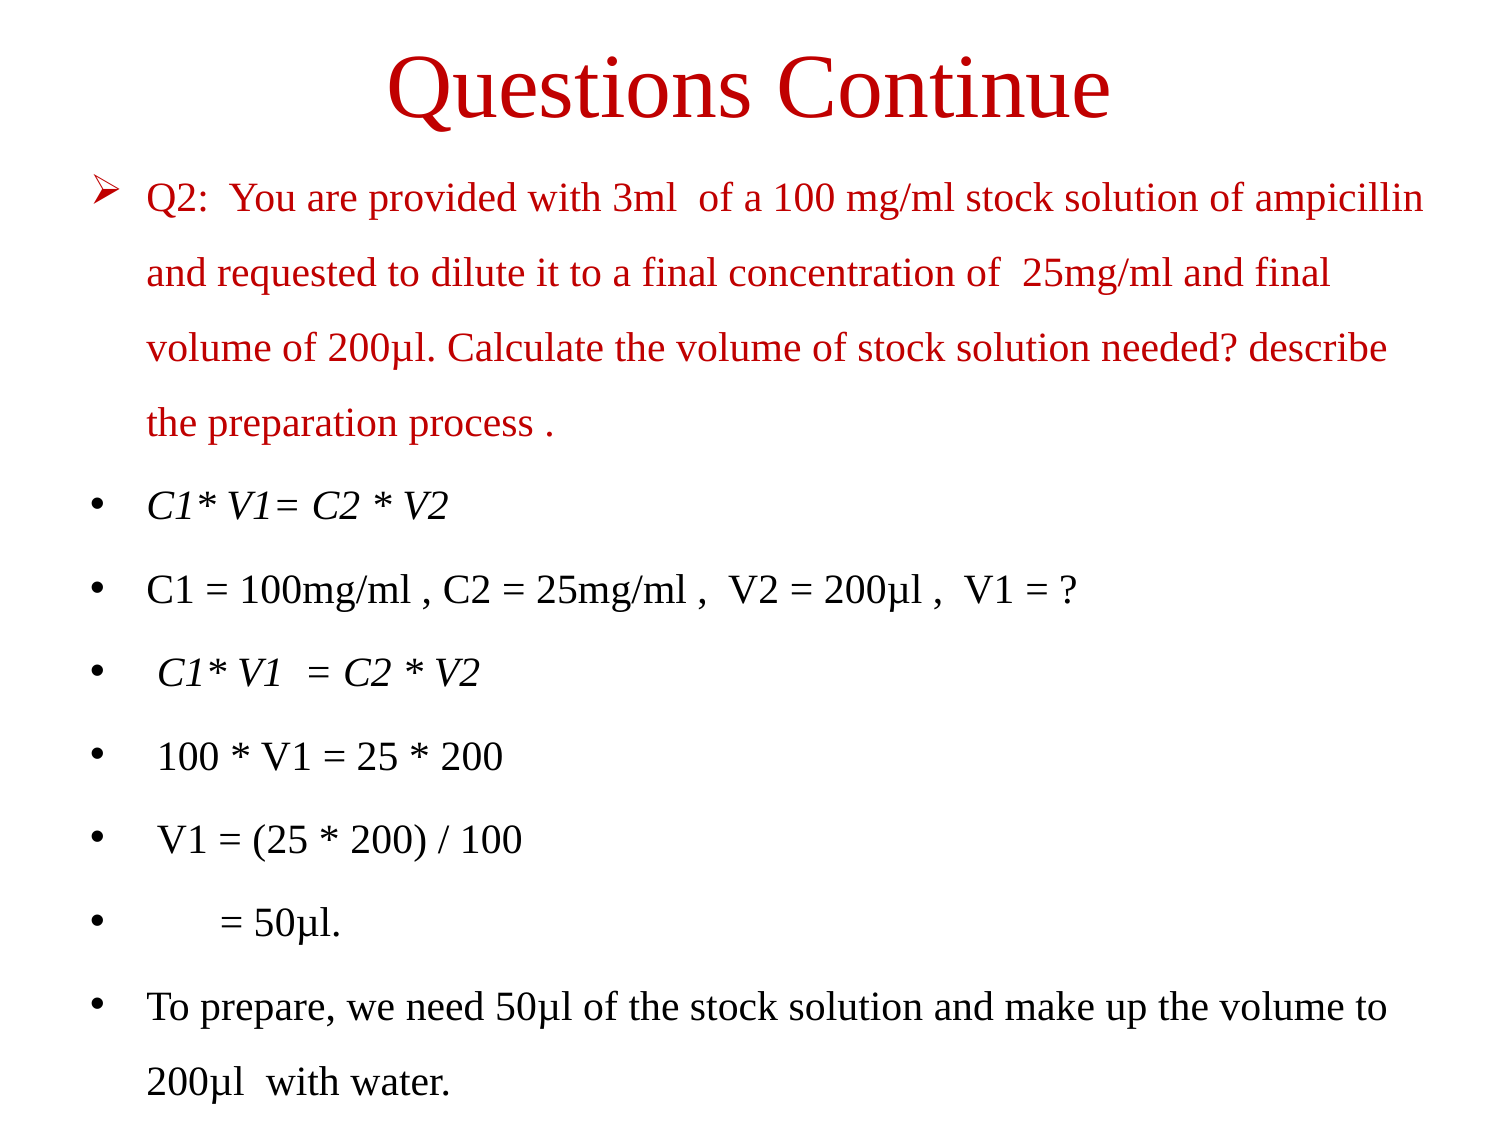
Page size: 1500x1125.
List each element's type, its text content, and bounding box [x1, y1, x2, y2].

title Questions Continue [75, 0, 1425, 137]
list Q2: You are provided with 3ml of a 100 mg/ml stock solution of ampicillin and requested to dilute it to a final concentration of 25mg/ml and final volume of 200µl. Calculate the volume of stock solution needed? describe the preparation process . C1* V1= C2 * V2 C1 = 100mg/ml , C2 = 25mg/ml , V2 = 200µl , V1 = ? C1* V1 = C2 * V2 100 * V1 = 25 * 200 V1 = (25 * 200) / 100 = 50µl. To prepare, we need 50µl of the stock solution and make up the volume to 200µl with water. [75, 137, 1463, 1125]
